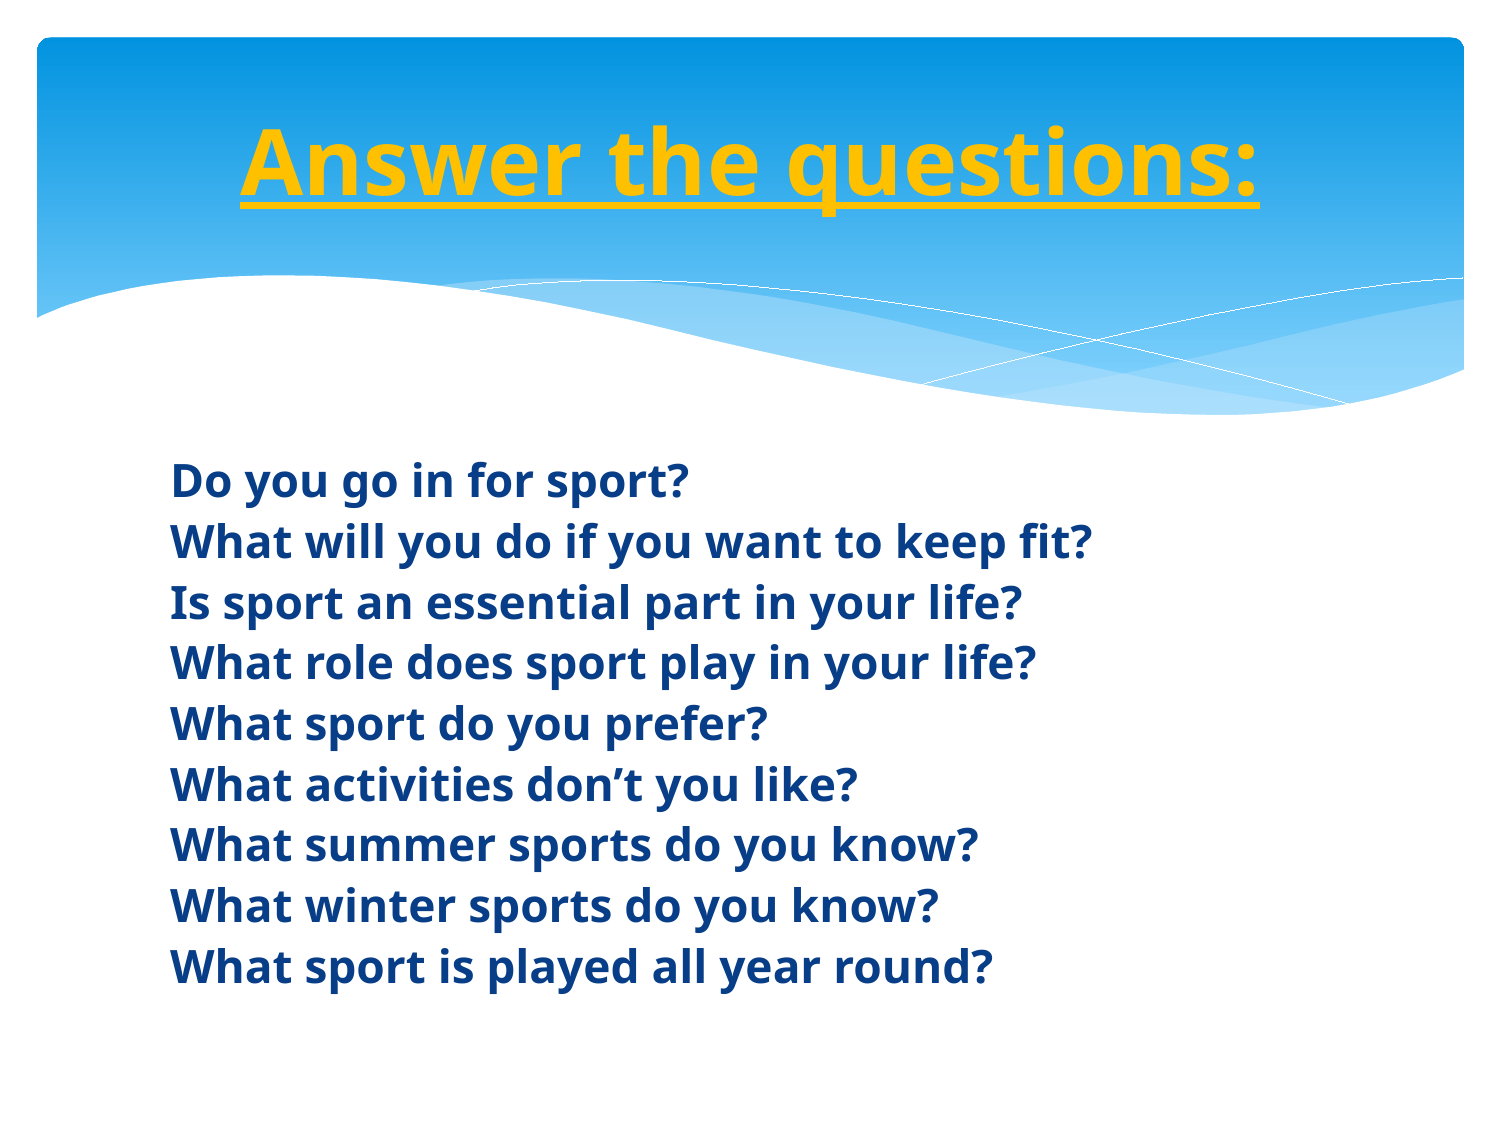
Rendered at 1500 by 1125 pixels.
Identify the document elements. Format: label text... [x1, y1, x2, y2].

title Answer the questions: [75, 55, 1425, 261]
list Do you go in for sport? What will you do if you want to keep fit? Is sport an essential part in your life? What role does sport play in your life? What sport do you prefer? What activities don’t you like? What summer sports do you know? What winter sports do you know? What sport is played all year round? [143, 438, 1359, 1005]
